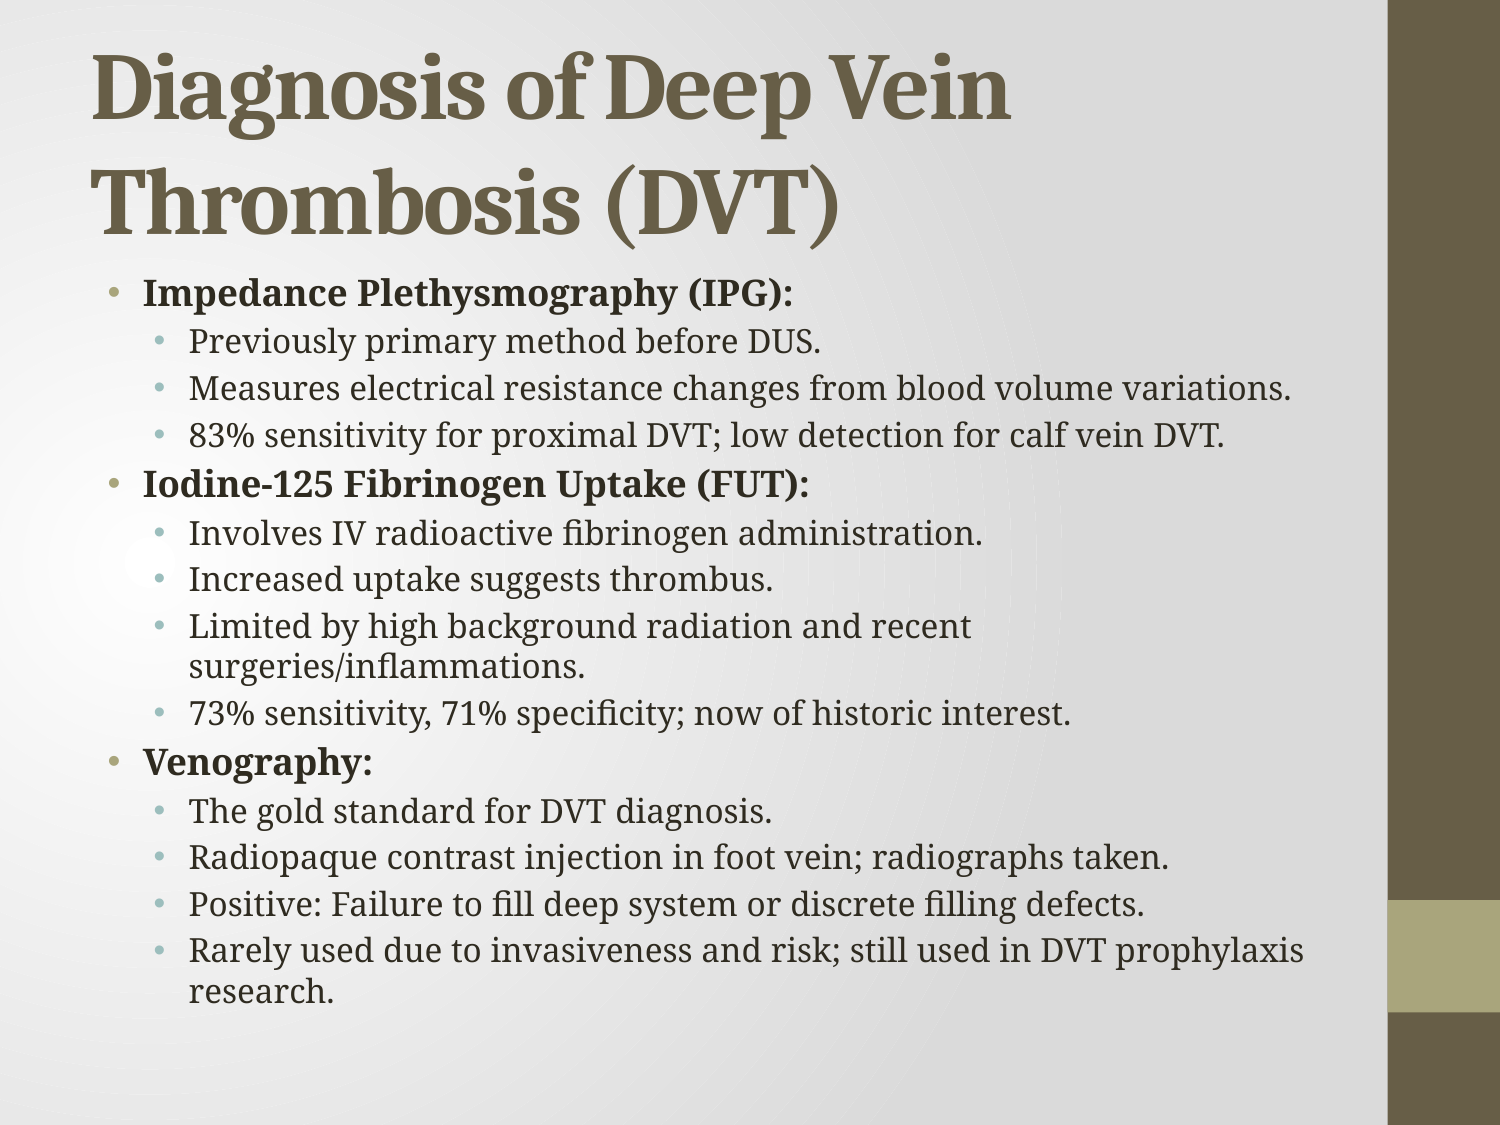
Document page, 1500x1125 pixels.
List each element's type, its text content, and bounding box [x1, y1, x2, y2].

list Impedance Plethysmography (IPG): Previously primary method before DUS. Measures electrical resistance changes from blood volume variations. 83% sensitivity for proximal DVT; low detection for calf vein DVT. Iodine-125 Fibrinogen Uptake (FUT): Involves IV radioactive fibrinogen administration. Increased uptake suggests thrombus. Limited by high background radiation and recent surgeries/inflammations. 73% sensitivity, 71% specificity; now of historic interest. Venography: The gold standard for DVT diagnosis. Radiopaque contrast injection in foot vein; radiographs taken. Positive: Failure to fill deep system or discrete filling defects. Rarely used due to invasiveness and risk; still used in DVT prophylaxis research. [75, 262, 1325, 1050]
title Diagnosis of Deep Vein Thrombosis (DVT) [75, 45, 1325, 233]
